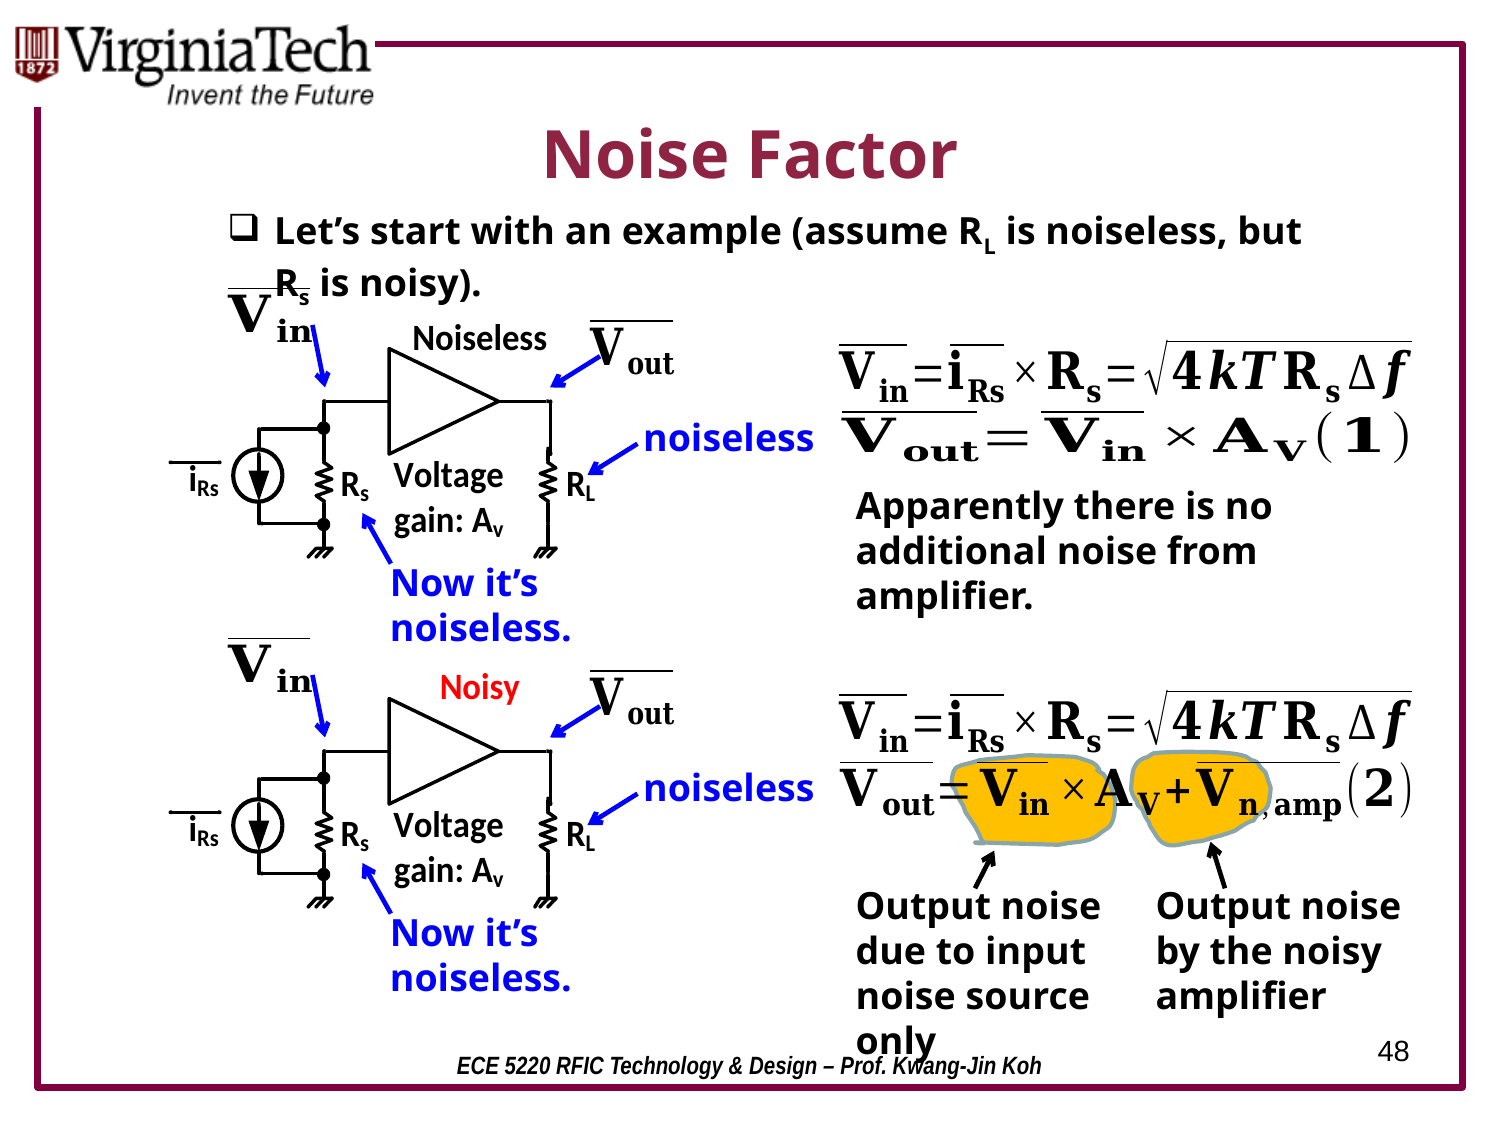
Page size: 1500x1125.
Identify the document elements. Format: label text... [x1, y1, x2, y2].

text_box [549, 356, 601, 388]
slide_number 48 [1074, 1024, 1425, 1103]
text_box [312, 324, 326, 388]
text_box Now it’s noiseless. [374, 901, 675, 1007]
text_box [362, 862, 392, 914]
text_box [587, 793, 638, 826]
text_box Let’s start with an example (assume RL is noiseless, but Rs is noisy). [212, 199, 1363, 317]
text_box Apparently there is no additional noise from amplifier. [840, 474, 1368, 625]
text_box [312, 674, 326, 738]
title Noise Factor [75, 104, 1425, 213]
text_box Output noise due to input noise source only [840, 874, 1140, 1070]
text_box [949, 753, 1118, 847]
text_box noiseless [628, 406, 841, 467]
text_box [1128, 749, 1273, 848]
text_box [549, 705, 601, 738]
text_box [974, 850, 995, 889]
text_box noiseless [628, 756, 841, 817]
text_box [162, 312, 620, 564]
text_box Now it’s noiseless. [374, 551, 675, 657]
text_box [1210, 841, 1226, 889]
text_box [162, 662, 620, 914]
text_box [587, 443, 638, 476]
text_box Output noise by the noisy amplifier [1140, 874, 1450, 1025]
picture [15, 24, 375, 107]
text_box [362, 512, 392, 564]
